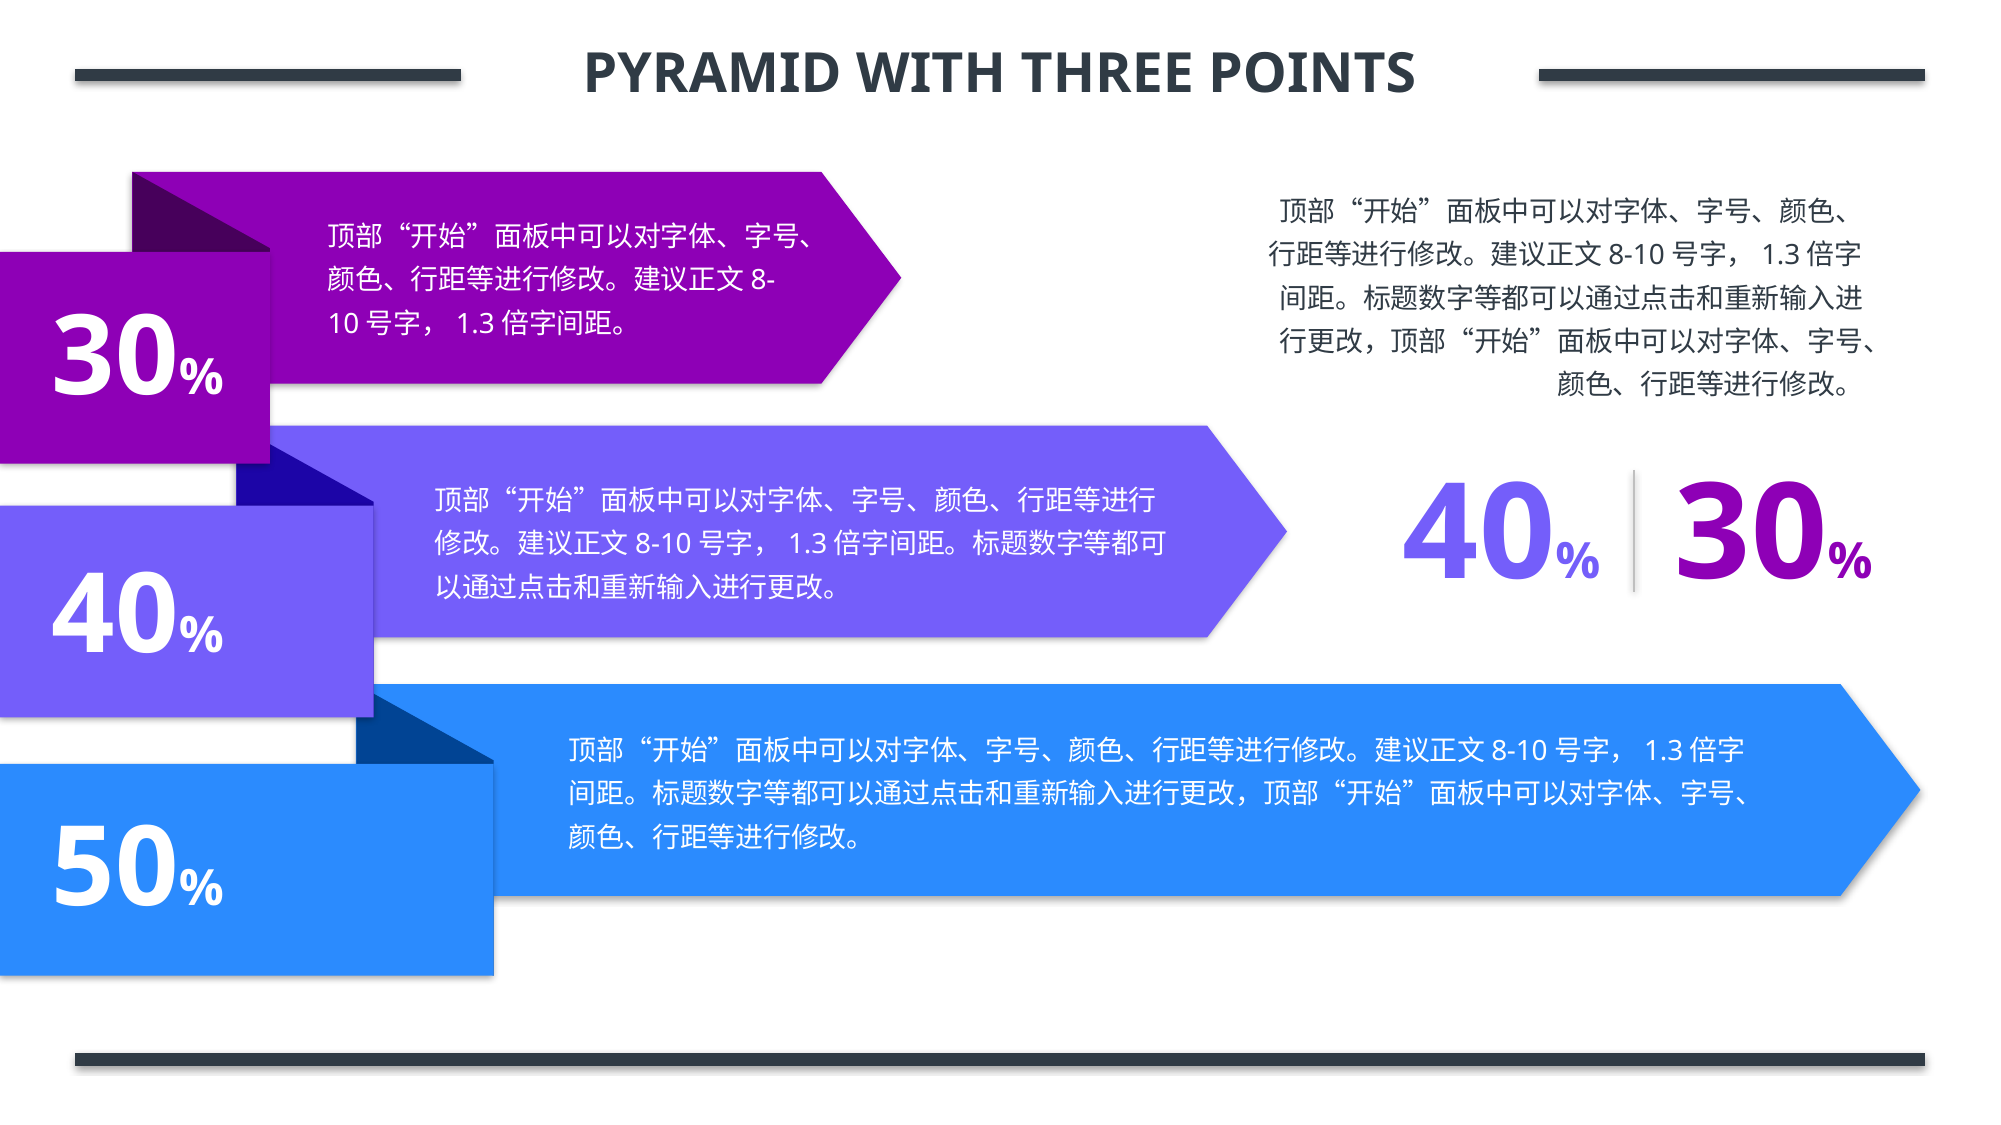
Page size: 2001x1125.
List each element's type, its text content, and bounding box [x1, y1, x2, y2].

text_box 顶部“开始”面板中可以对字体、字号、颜色、行距等进行修改。建议正文8-10号字，1.3倍字间距。标题数字等都可以通过点击和重新输入进行更改，顶部“开始”面板中可以对字体、字号、颜色、行距等进行修改。 [554, 715, 1781, 861]
list PYRAMID WITH THREE POINTS [460, 29, 1540, 121]
text_box [354, 693, 496, 767]
text_box [234, 444, 376, 507]
text_box 30% [36, 275, 239, 424]
text_box [130, 170, 272, 252]
text_box [0, 251, 271, 464]
text_box [377, 683, 1922, 897]
text_box 30% [1660, 438, 1888, 613]
text_box 顶部“开始”面板中可以对字体、字号、颜色、行距等进行修改。建议正文8-10号字，1.3倍字间距。标题数字等都可以通过点击和重新输入进行更改，顶部“开始”面板中可以对字体、字号、颜色、行距等进行修改。 [1239, 176, 1878, 408]
text_box 顶部“开始”面板中可以对字体、字号、颜色、行距等进行修改。建议正文8-10号字，1.3倍字间距。标题数字等都可以通过点击和重新输入进行更改。 [419, 465, 1190, 610]
text_box [138, 171, 902, 385]
text_box [275, 424, 1288, 639]
text_box [0, 505, 374, 718]
text_box 50% [36, 786, 239, 935]
text_box 40% [1388, 438, 1616, 613]
text_box 顶部“开始”面板中可以对字体、字号、颜色、行距等进行修改。建议正文8-10号字，1.3倍字间距。 [312, 201, 819, 347]
text_box 40% [36, 533, 239, 682]
text_box [0, 763, 494, 976]
